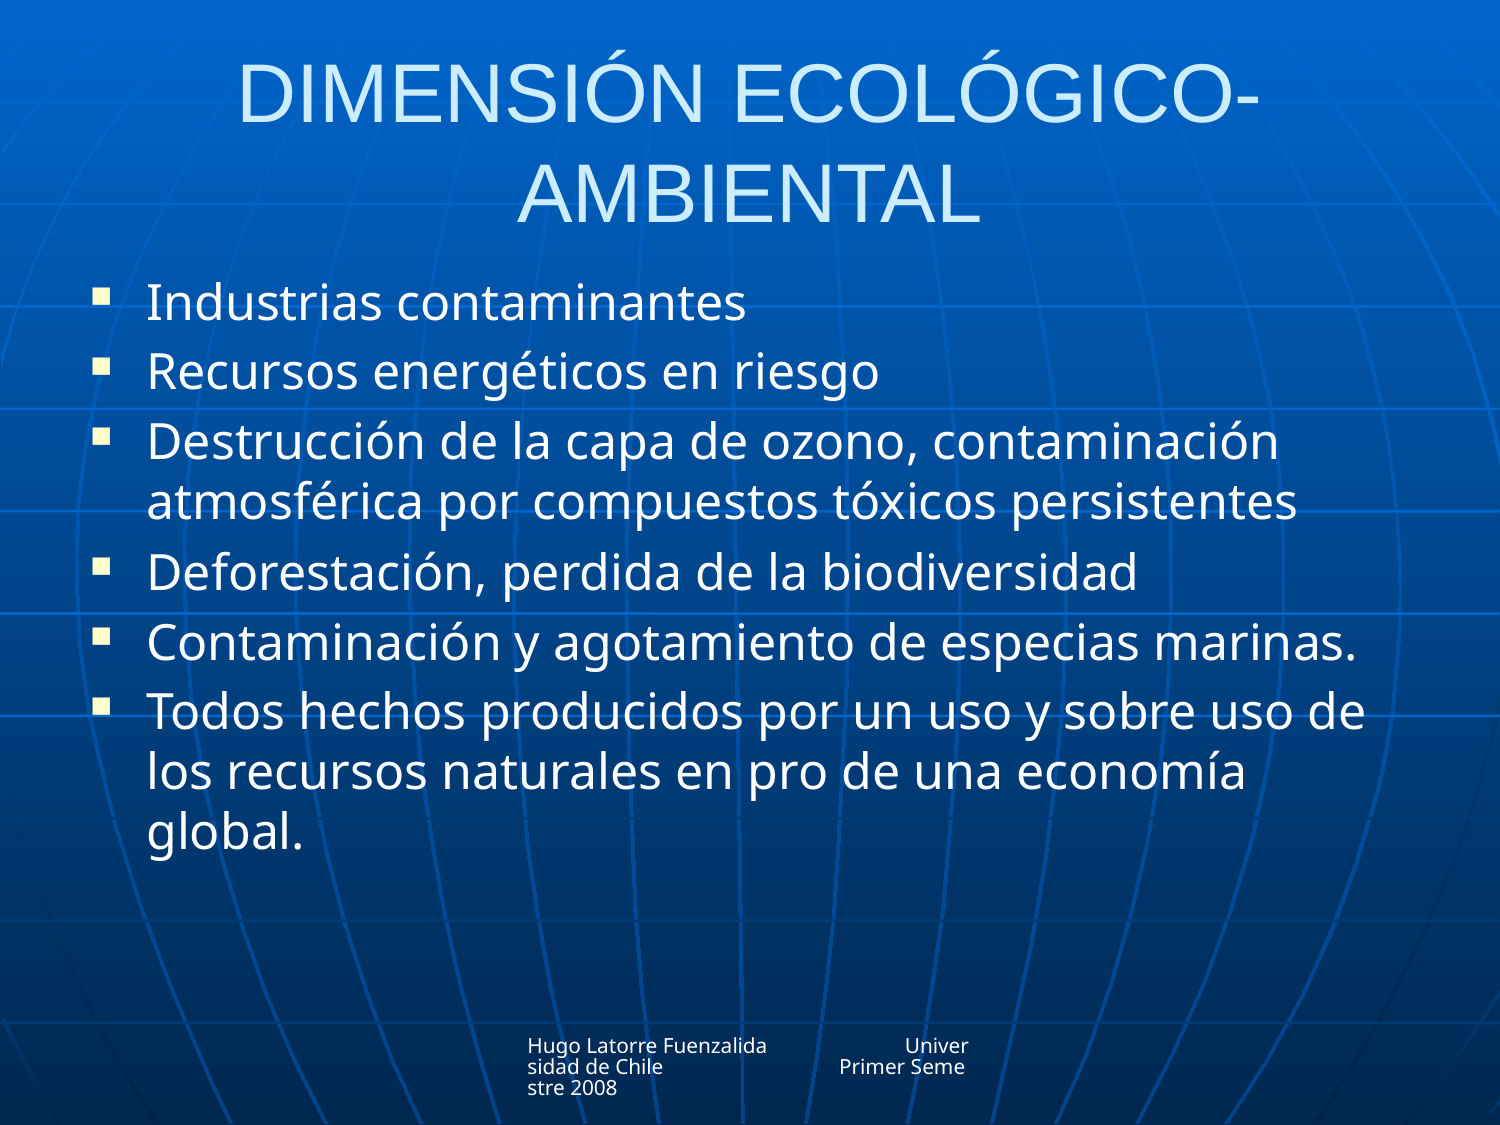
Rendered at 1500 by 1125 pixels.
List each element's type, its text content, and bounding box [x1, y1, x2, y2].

list Industrias contaminantes Recursos energéticos en riesgo Destrucción de la capa de ozono, contaminación atmosférica por compuestos tóxicos persistentes Deforestación, perdida de la biodiversidad Contaminación y agotamiento de especias marinas. Todos hechos producidos por un uso y sobre uso de los recursos naturales en pro de una economía global. [74, 262, 1426, 1006]
title DIMENSIÓN ECOLÓGICO- AMBIENTAL [74, 45, 1426, 233]
footer Hugo Latorre Fuenzalida Universidad de Chile Primer Semestre 2008 [512, 1024, 988, 1101]
